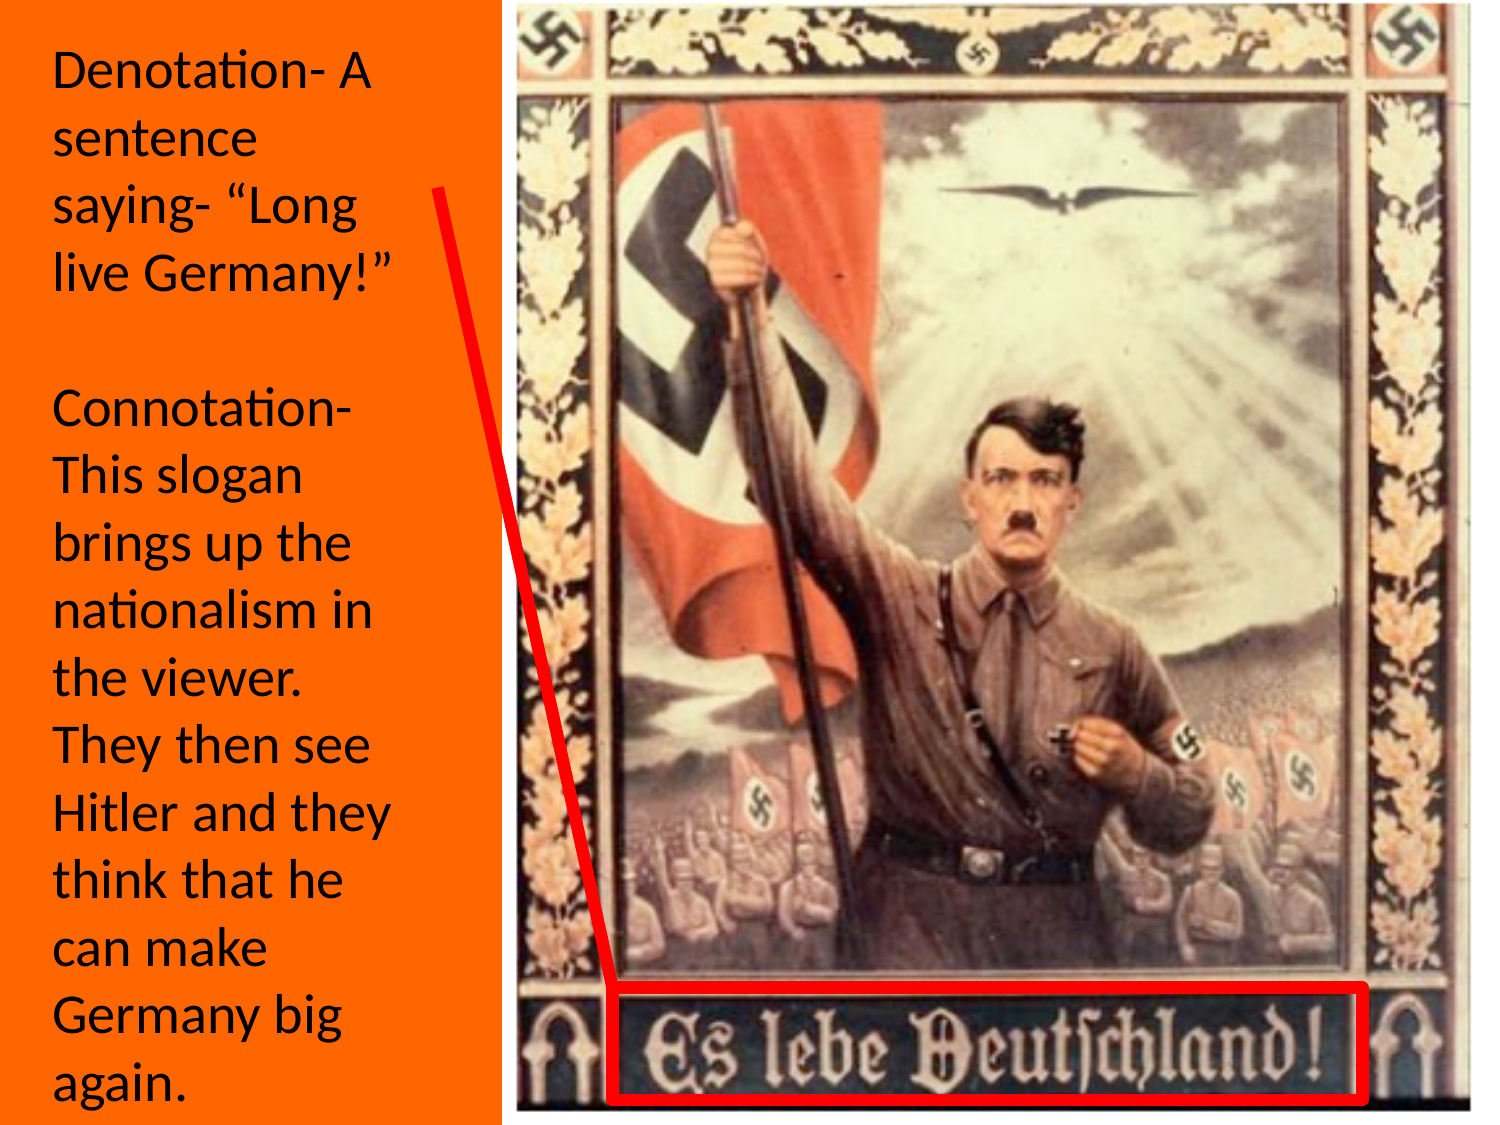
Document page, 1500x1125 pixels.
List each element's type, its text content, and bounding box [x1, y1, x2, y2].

picture [502, 0, 1500, 1125]
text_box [437, 187, 613, 988]
text_box Denotation- A sentence saying- “Long live Germany!” Connotation- This slogan brings up the nationalism in the viewer. They then see Hitler and they think that he can make Germany big again. [37, 24, 438, 1120]
